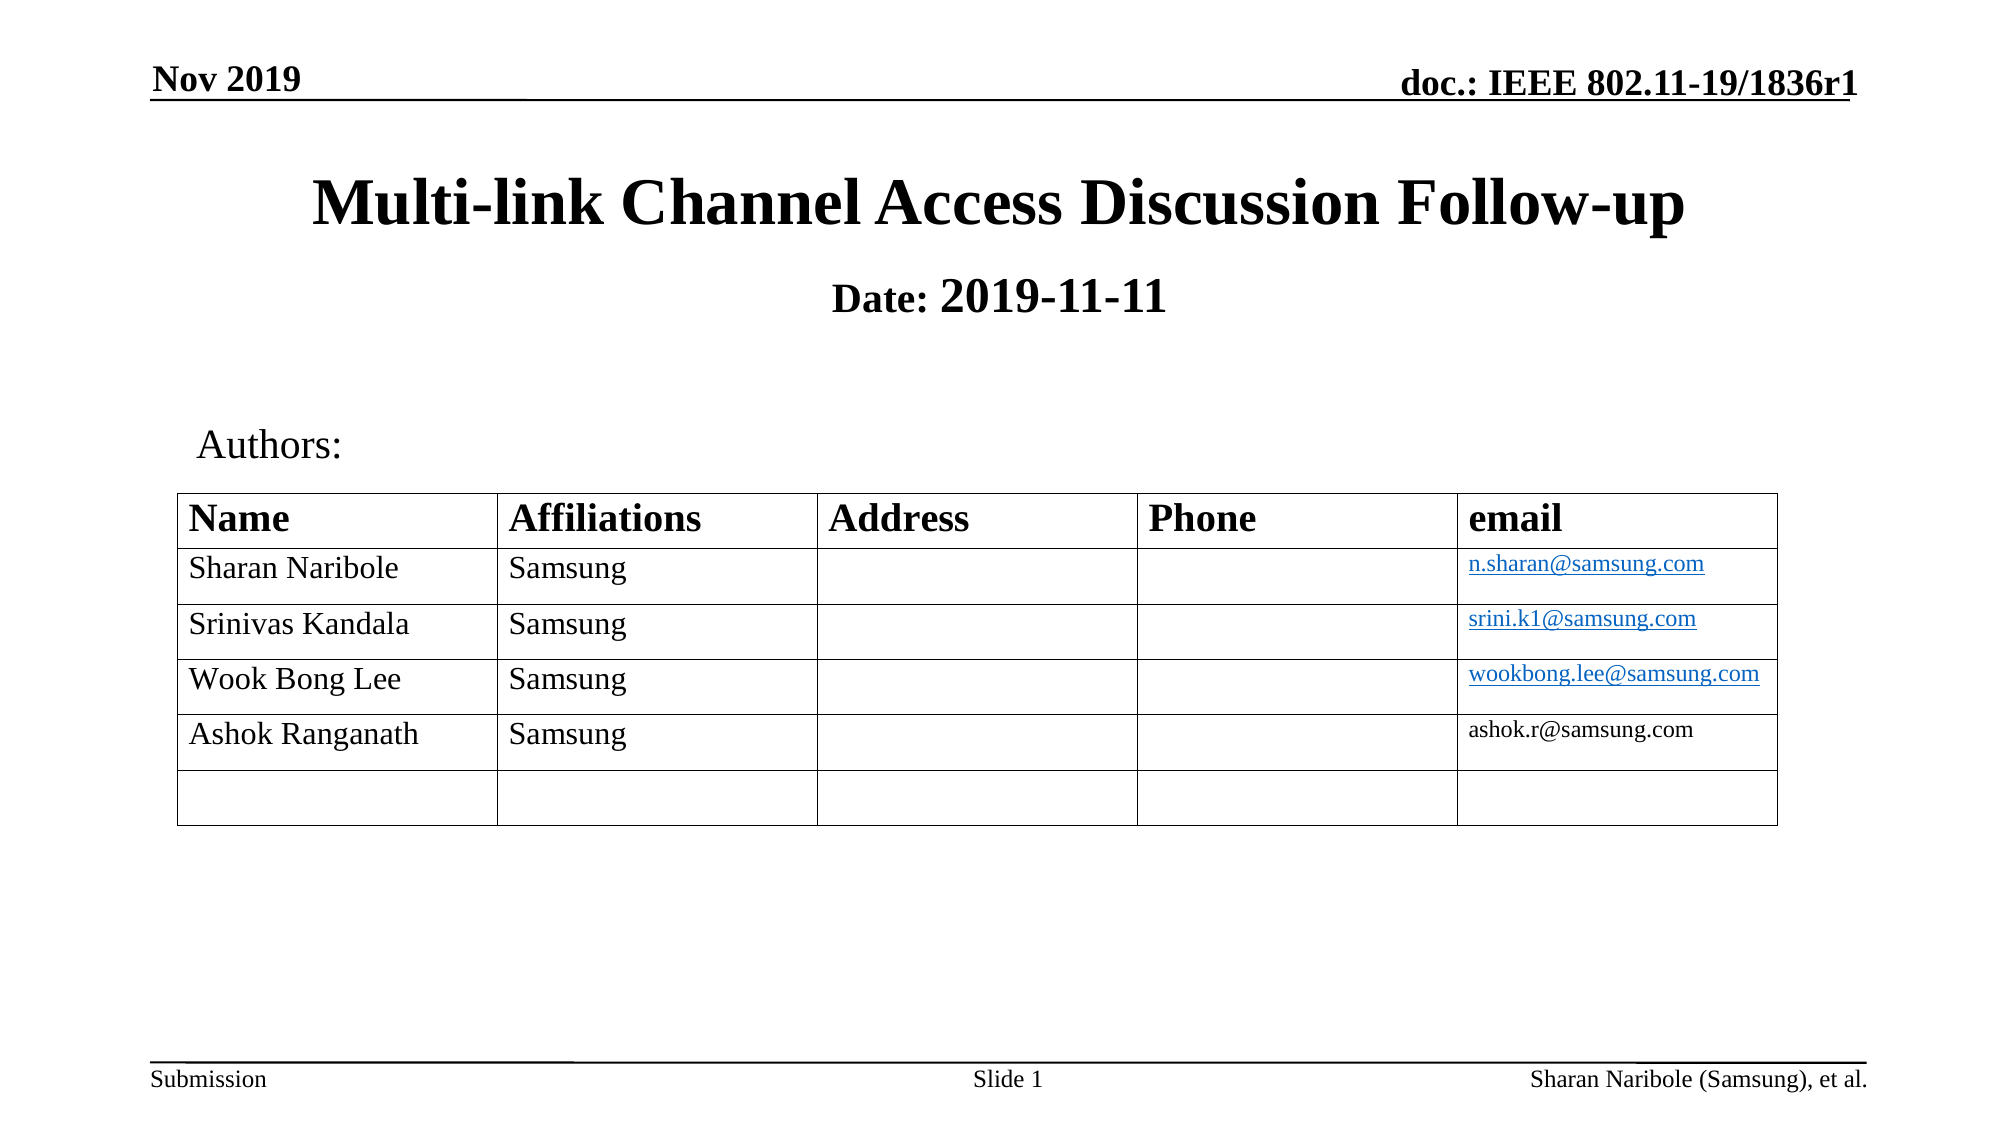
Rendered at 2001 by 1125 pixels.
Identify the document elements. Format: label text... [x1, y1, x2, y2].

text_box Authors: [181, 408, 419, 472]
footer Sharan Naribole (Samsung), et al. [1171, 1061, 1869, 1093]
title Multi-link Channel Access Discussion Follow-up [149, 76, 1851, 319]
subtitle Date: 2019-11-11 [299, 254, 1701, 333]
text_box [162, 492, 1824, 898]
slide_number Slide 1 [950, 1061, 1067, 1123]
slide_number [152, 54, 563, 100]
